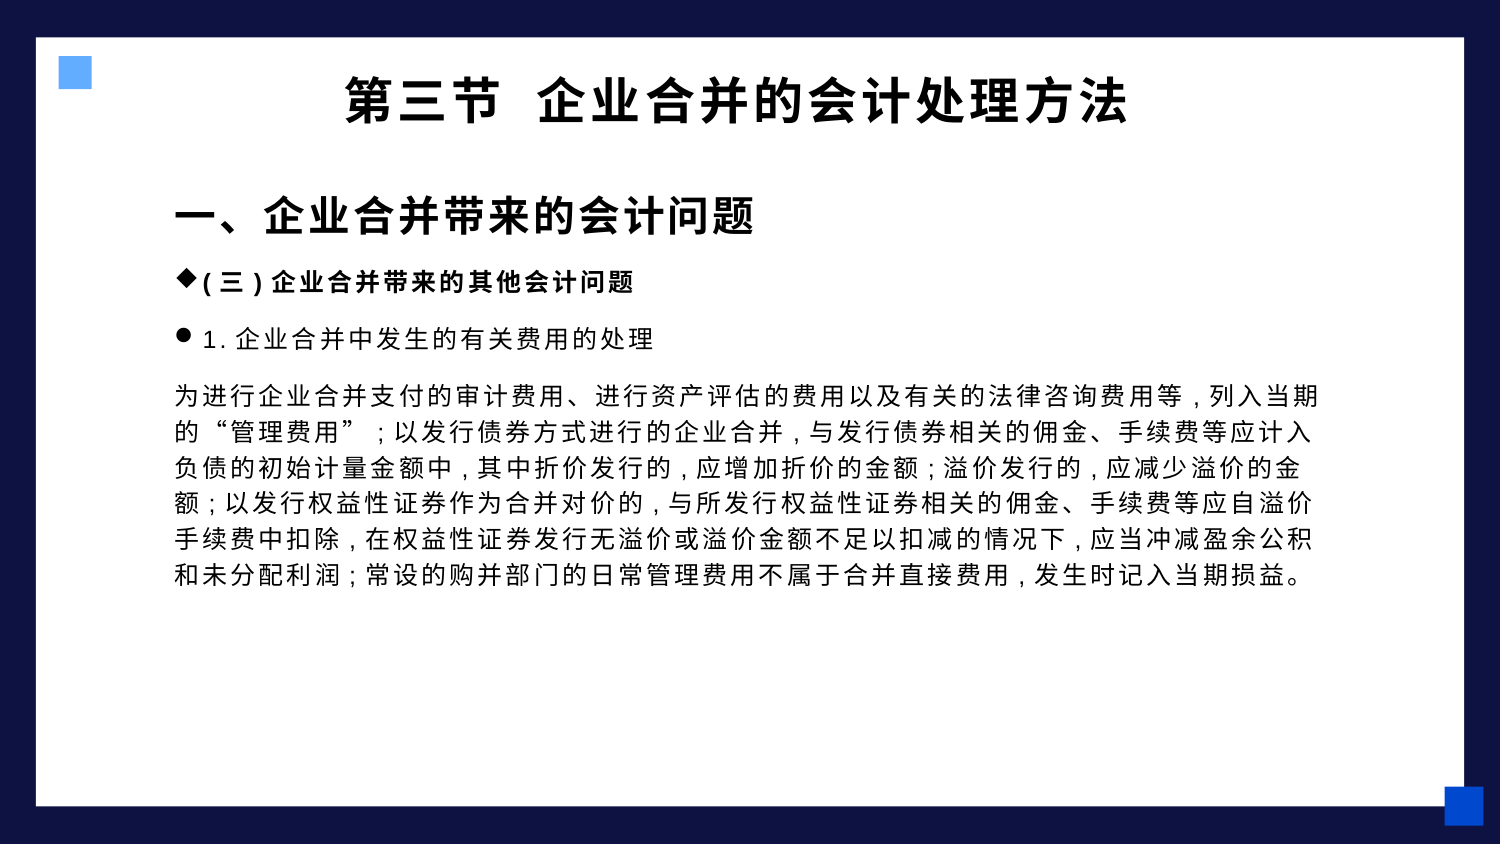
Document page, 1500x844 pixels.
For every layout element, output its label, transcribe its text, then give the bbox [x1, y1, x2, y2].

title 第三节 企业合并的会计处理方法 [141, 48, 1327, 138]
list 一、企业合并带来的会计问题 (三)企业合并带来的其他会计问题 1.企业合并中发生的有关费用的处理 为进行企业合并支付的审计费用、进行资产评估的费用以及有关的法律咨询费用等,列入当期的“管理费用”;以发行债券方式进行的企业合并,与发行债券相关的佣金、手续费等应计入负债的初始计量金额中,其中折价发行的,应增加折价的金额;溢价发行的,应减少溢价的金额;以发行权益性证券作为合并对价的,与所发行权益性证券相关的佣金、手续费等应自溢价手续费中扣除,在权益性证券发行无溢价或溢价金额不足以扣减的情况下,应当冲减盈余公积和未分配利润;常设的购并部门的日常管理费用不属于合并直接费用,发生时记入当期损益。 [157, 179, 1343, 604]
